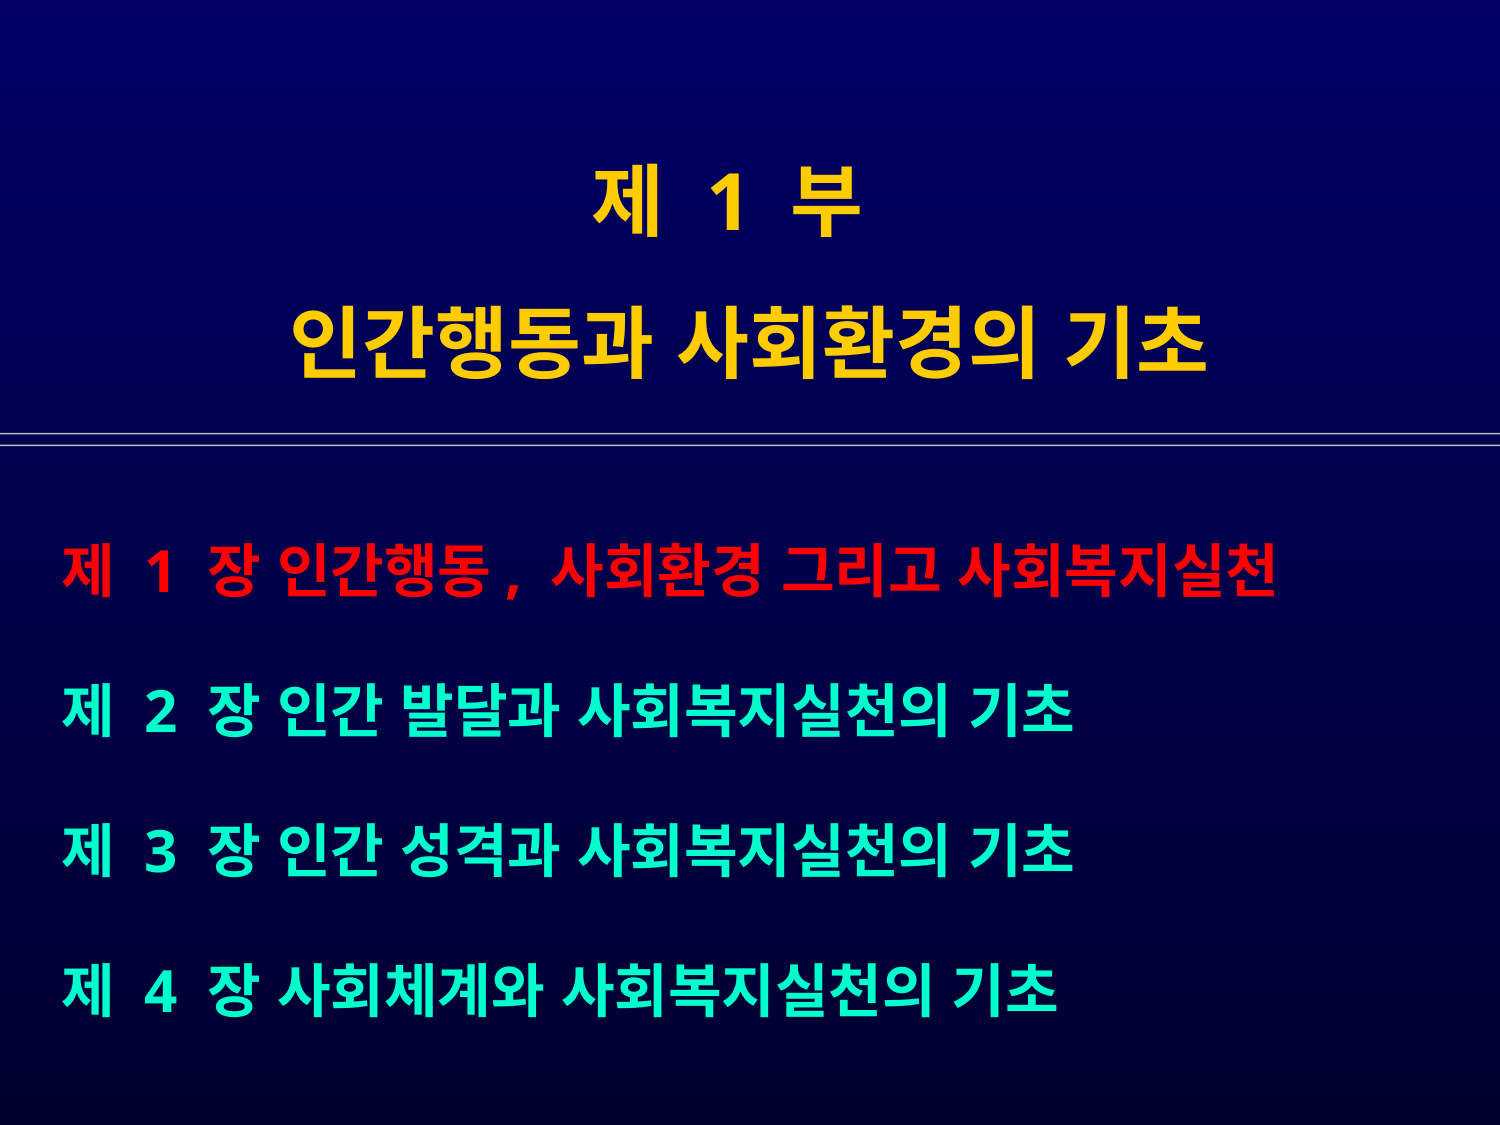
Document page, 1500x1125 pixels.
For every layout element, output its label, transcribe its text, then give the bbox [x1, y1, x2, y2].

text_box 제 1 장 인간행동, 사회환경 그리고 사회복지실천 제 2 장 인간 발달과 사회복지실천의 기초 제 3 장 인간 성격과 사회복지실천의 기초 제 4 장 사회체계와 사회복지실천의 기초 [0, 456, 1500, 1067]
title 제 1 부 인간행동과 사회환경의 기초 [0, 93, 1500, 399]
